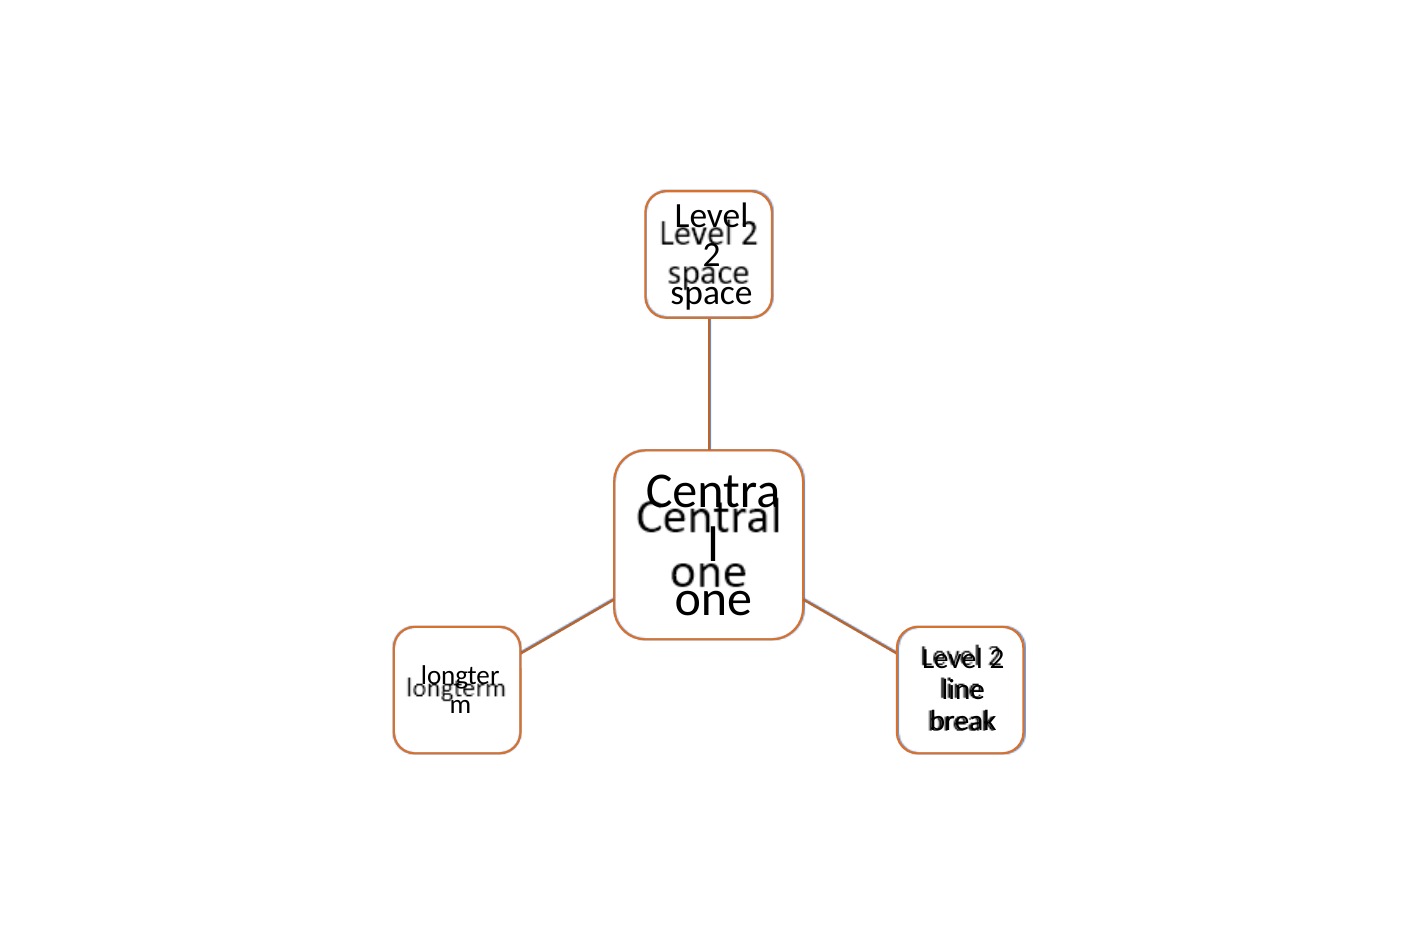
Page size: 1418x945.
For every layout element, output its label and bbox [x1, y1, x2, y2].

text_box [236, 157, 1182, 788]
